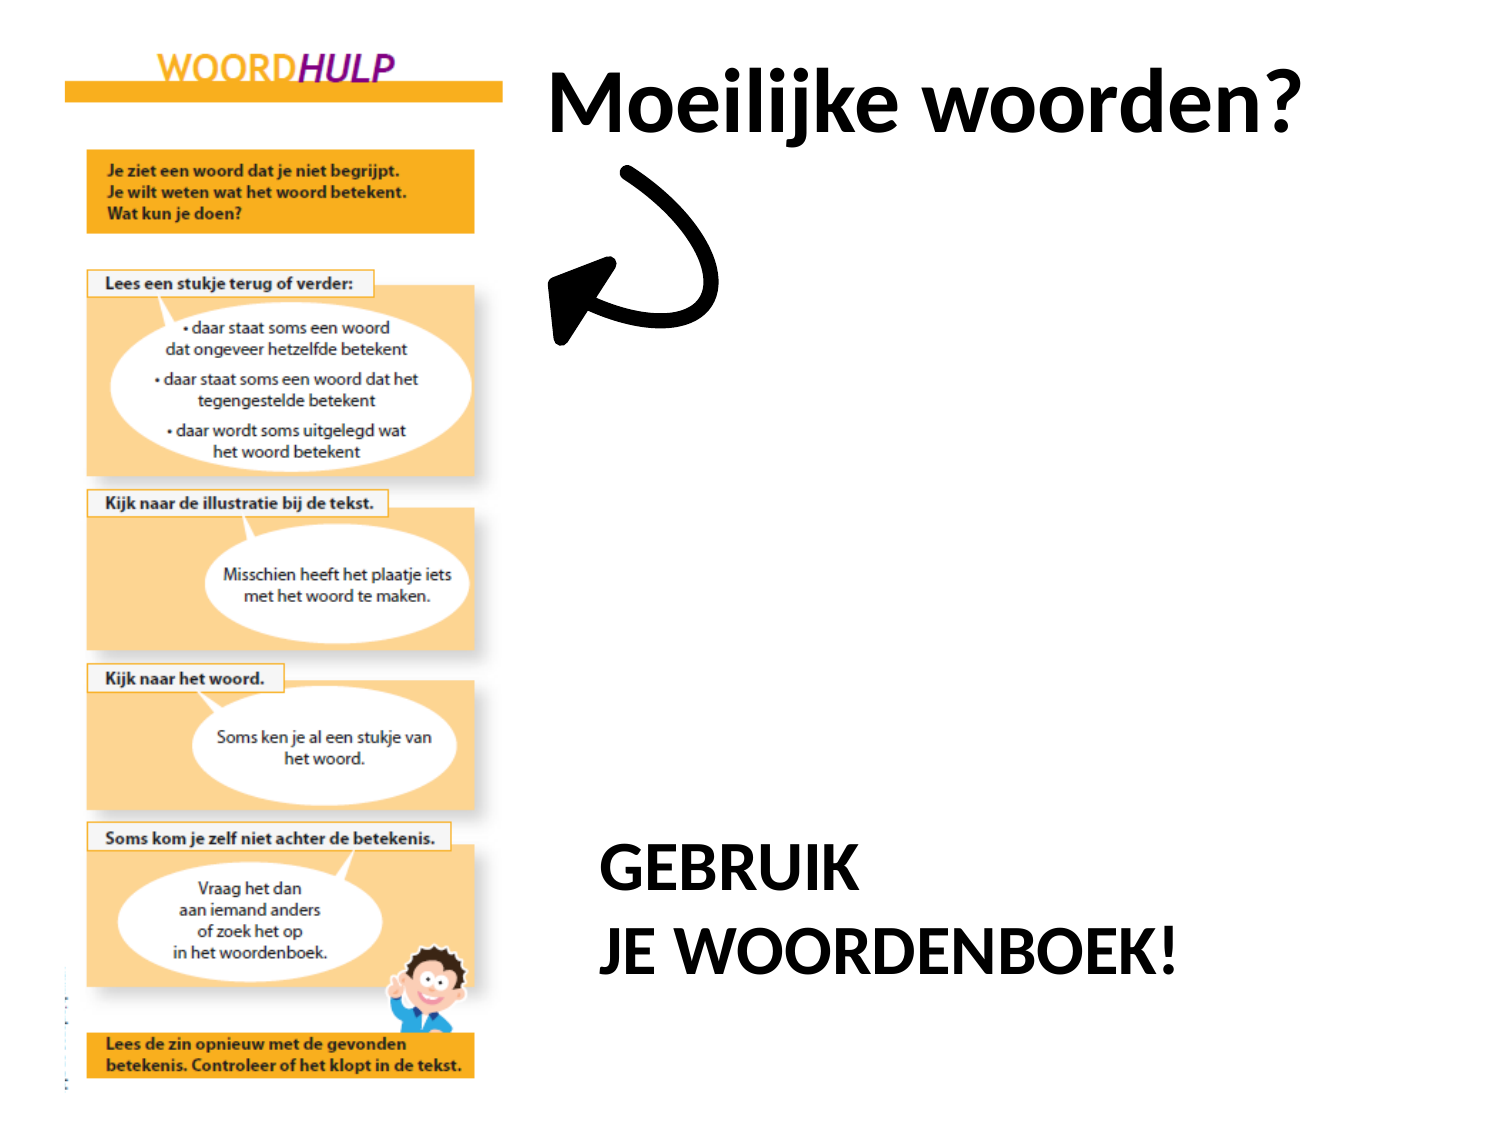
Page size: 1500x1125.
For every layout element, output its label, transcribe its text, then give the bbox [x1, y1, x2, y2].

text_box Moeilijke woorden? [531, 1, 1489, 190]
title GEBRUIK JE WOORDENBOEK! [584, 810, 1306, 998]
text_box [553, 170, 714, 341]
picture [64, 30, 503, 1093]
